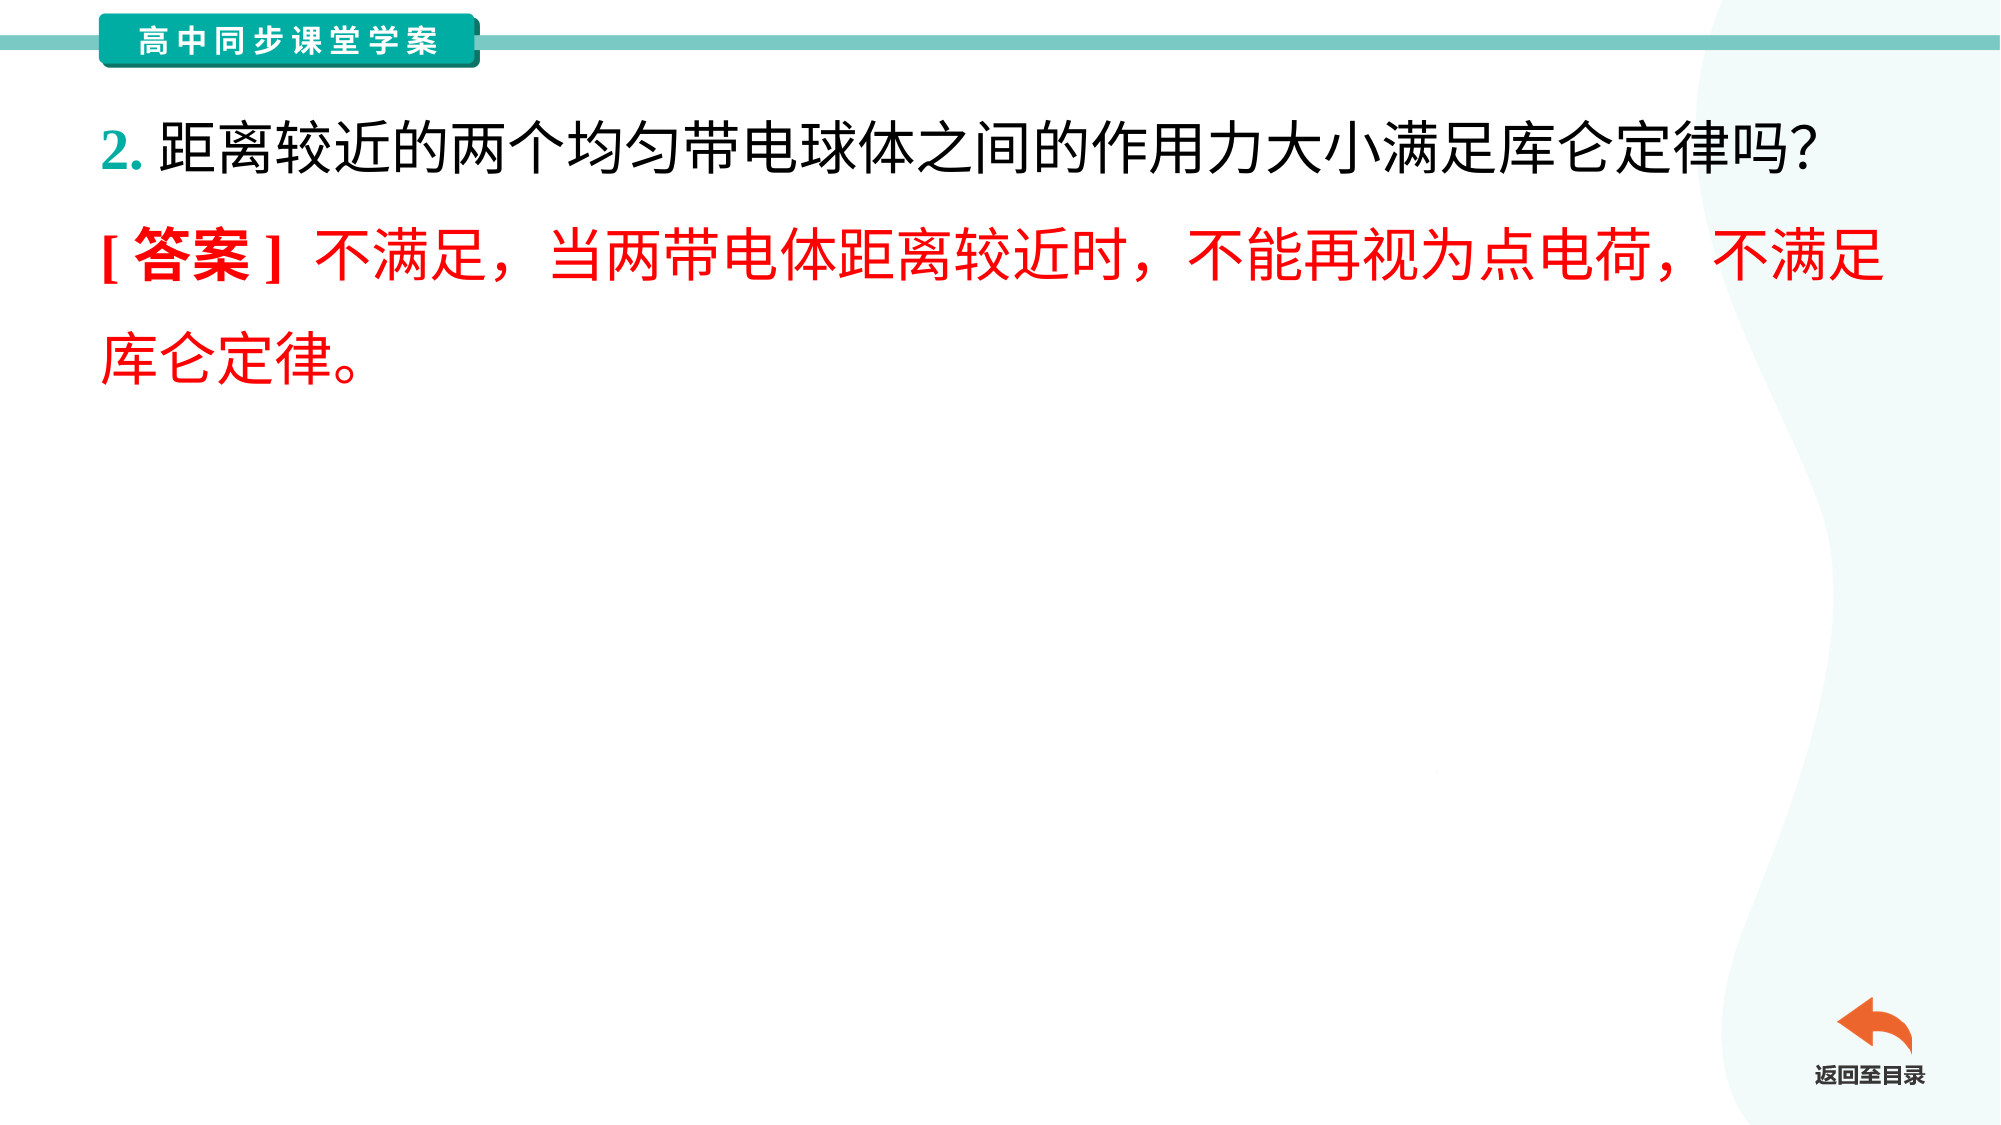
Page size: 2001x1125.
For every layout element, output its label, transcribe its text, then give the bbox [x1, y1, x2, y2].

text_box [答案] 不满足，当两带电体距离较近时，不能再视为点电荷，不满足 库仑定律。 [100, 181, 1899, 381]
picture [0, 0, 2000, 1125]
text_box 2.距离较近的两个均匀带电球体之间的作用力大小满足库仑定律吗？ [100, 76, 1899, 170]
